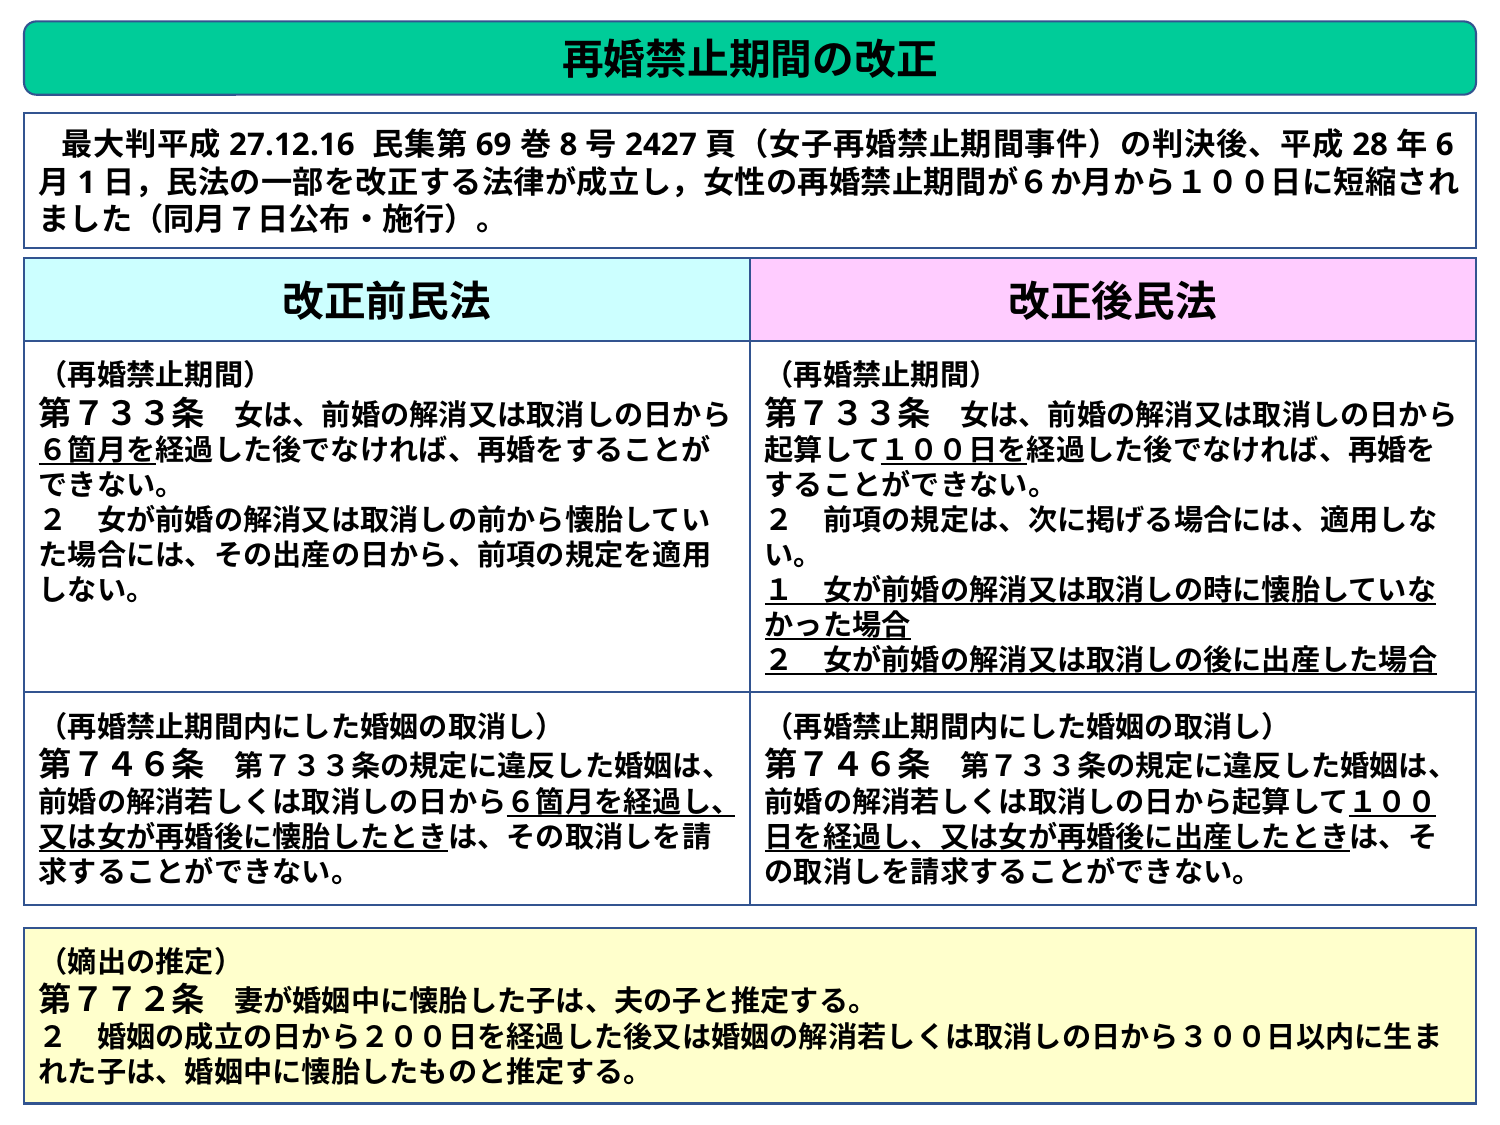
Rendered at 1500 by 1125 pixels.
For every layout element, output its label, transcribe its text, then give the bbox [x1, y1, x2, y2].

text_box 再婚禁止期間の改正 [22, 20, 1478, 96]
text_box （再婚禁止期間内にした婚姻の取消し） 第７４６条 第７３３条の規定に違反した婚姻は、前婚の解消若しくは取消しの日から６箇月を経過し、又は女が再婚後に懐胎したときは、その取消しを請求することができない。 [23, 691, 749, 906]
text_box 最大判平成27.12.16 民集第69巻8号2427頁（女子再婚禁止期間事件）の判決後、平成28年6月1日，民法の一部を改正する法律が成立し，女性の再婚禁止期間が６か月から１００日に短縮されました（同月７日公布・施行）。 [23, 112, 1477, 249]
text_box （再婚禁止期間） 第７３３条 女は、前婚の解消又は取消しの日から起算して１００日を経過した後でなければ、再婚をすることができない。 ２ 前項の規定は、次に掲げる場合には、適用しない。 １ 女が前婚の解消又は取消しの時に懐胎していなかった場合 ２ 女が前婚の解消又は取消しの後に出産した場合 [749, 340, 1477, 691]
text_box （再婚禁止期間） 第７３３条 女は、前婚の解消又は取消しの日から６箇月を経過した後でなければ、再婚をすることができない。 ２ 女が前婚の解消又は取消しの前から懐胎していた場合には、その出産の日から、前項の規定を適用しない。 [23, 340, 749, 691]
text_box 改正前民法 [23, 257, 749, 340]
text_box （再婚禁止期間内にした婚姻の取消し） 第７４６条 第７３３条の規定に違反した婚姻は、前婚の解消若しくは取消しの日から起算して１００日を経過し、又は女が再婚後に出産したときは、その取消しを請求することができない。 [749, 691, 1477, 906]
text_box （嫡出の推定） 第７７２条 妻が婚姻中に懐胎した子は、夫の子と推定する。 ２ 婚姻の成立の日から２００日を経過した後又は婚姻の解消若しくは取消しの日から３００日以内に生まれた子は、婚姻中に懐胎したものと推定する。 [23, 927, 1477, 1105]
text_box 改正後民法 [749, 257, 1477, 340]
